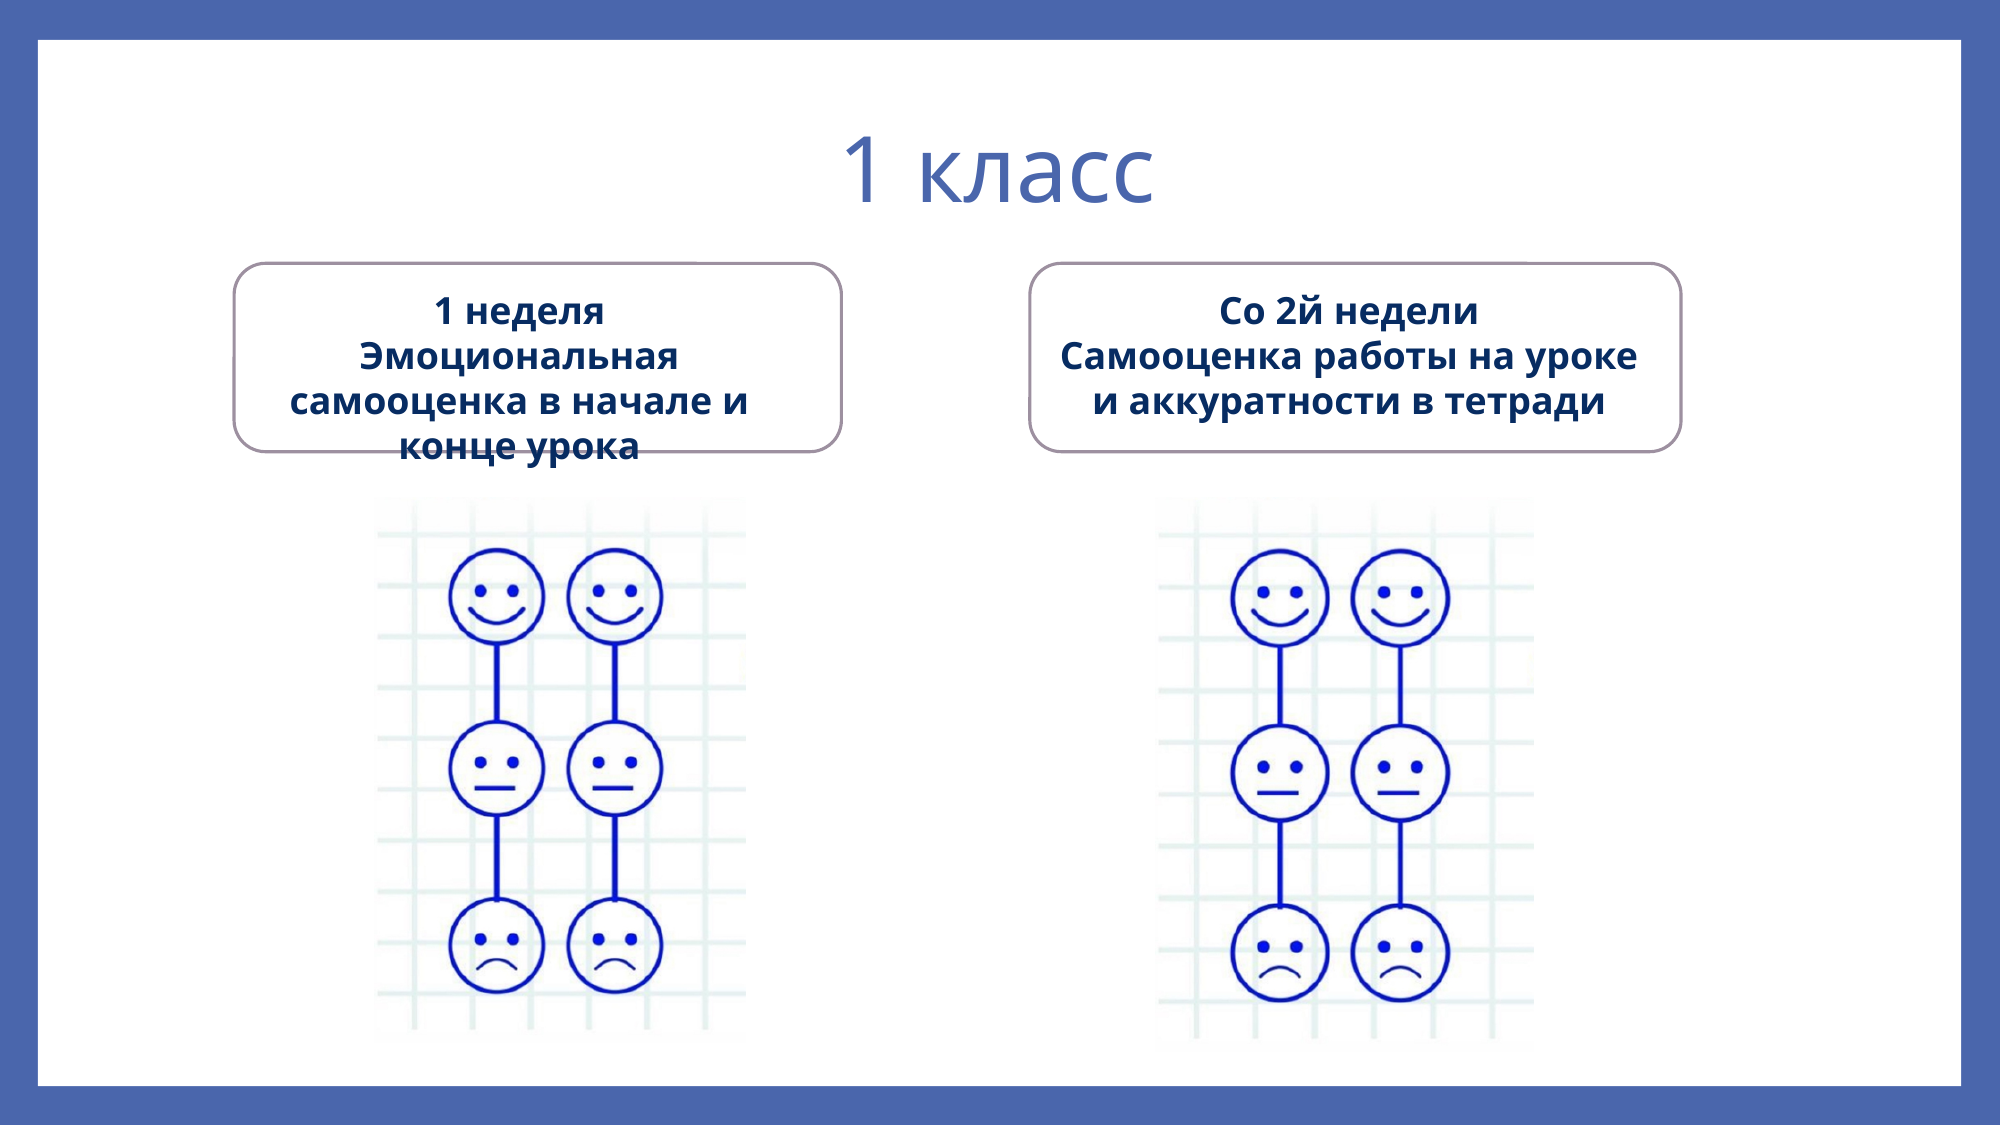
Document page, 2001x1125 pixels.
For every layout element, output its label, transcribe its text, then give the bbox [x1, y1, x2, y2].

text_box Со 2й недели Самооценка работы на уроке и аккуратности в тетради [1035, 279, 1663, 430]
text_box 1 неделя Эмоциональная самооценка в начале и конце урока [250, 279, 789, 475]
picture [1155, 497, 1534, 1053]
text_box [232, 261, 843, 454]
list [374, 497, 747, 1043]
title 1 класс [187, 99, 1808, 246]
text_box [1028, 261, 1683, 454]
